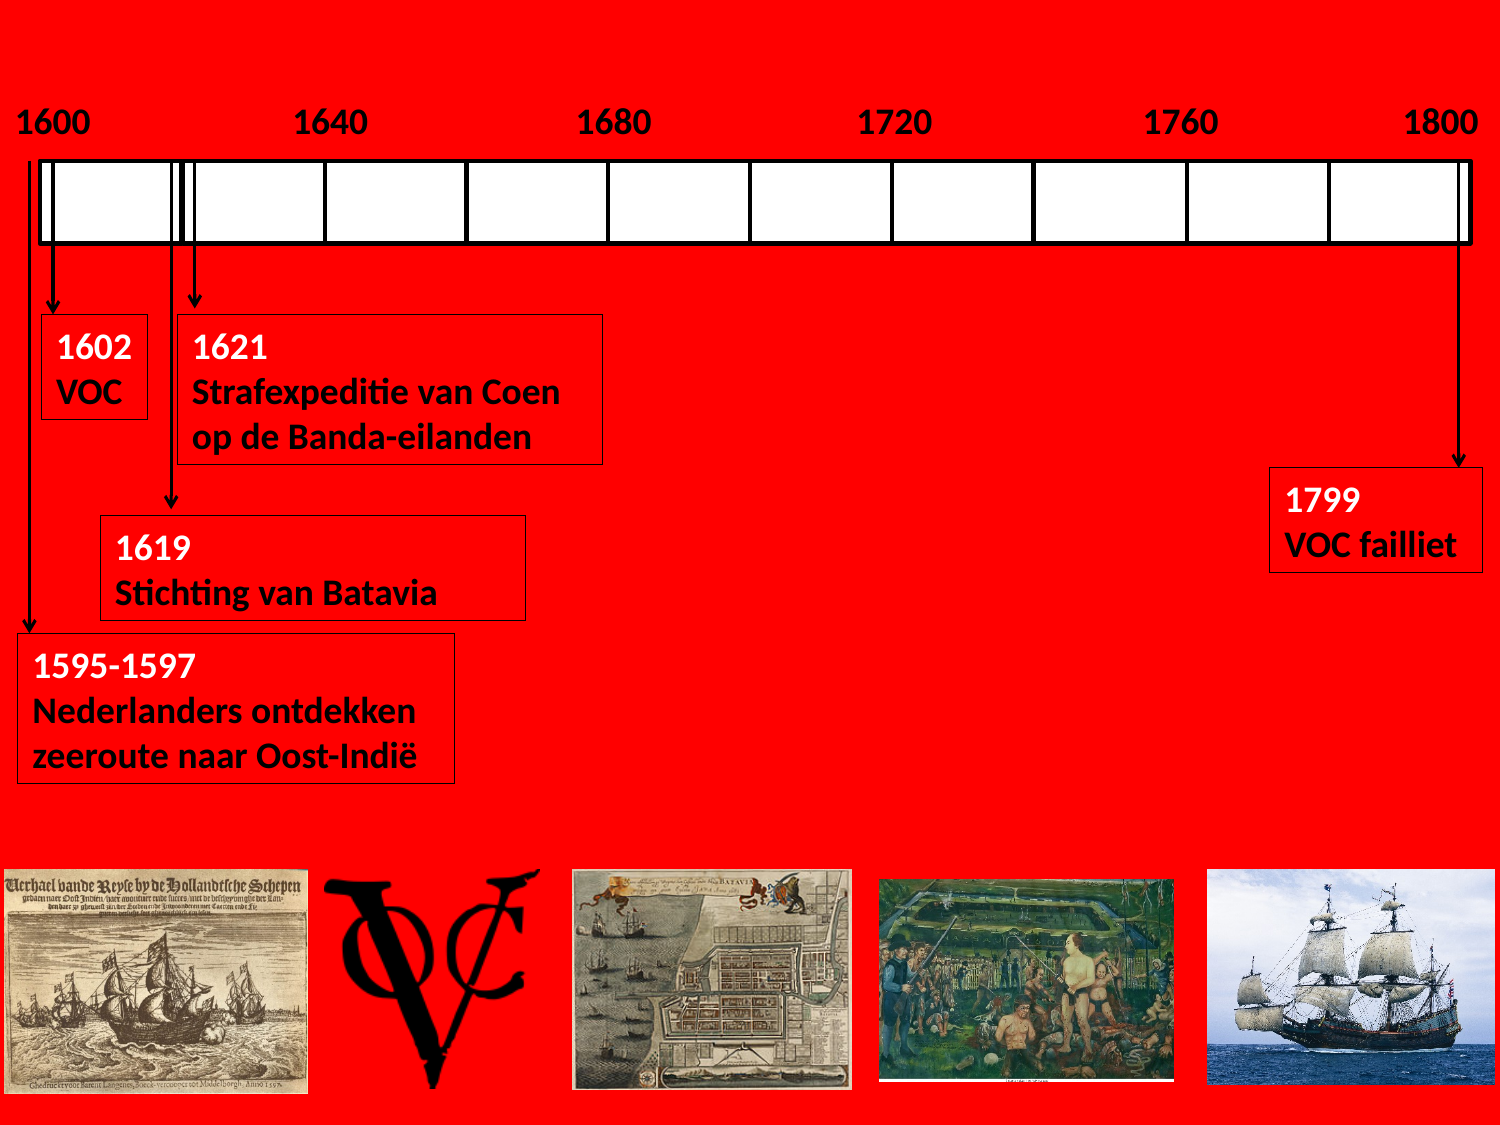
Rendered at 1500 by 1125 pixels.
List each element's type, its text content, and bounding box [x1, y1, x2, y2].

picture [324, 869, 540, 1090]
picture [572, 869, 853, 1090]
picture [879, 879, 1174, 1082]
text_box [327, 159, 468, 246]
text_box [752, 159, 894, 246]
text_box 1799 VOC failliet [1269, 467, 1483, 573]
text_box 1621 Strafexpeditie van Coen op de Banda-eilanden [177, 314, 603, 465]
text_box 1600 [0, 89, 113, 150]
text_box 1800 [1387, 89, 1500, 150]
text_box [38, 159, 184, 246]
text_box [894, 159, 1035, 246]
text_box [610, 159, 752, 246]
text_box [1185, 159, 1331, 246]
text_box 1602 VOC [41, 314, 148, 420]
text_box 1619 Stichting van Batavia [100, 515, 526, 621]
text_box 1720 [841, 89, 951, 150]
text_box [184, 159, 327, 246]
text_box 1760 [1127, 89, 1247, 150]
text_box [1035, 159, 1185, 246]
text_box 1595-1597 Nederlanders ontdekken zeeroute naar Oost-Indië [17, 633, 455, 784]
text_box [1331, 159, 1473, 246]
text_box 1640 [277, 89, 396, 150]
picture [4, 869, 308, 1095]
text_box [468, 159, 610, 246]
picture [1207, 869, 1495, 1085]
text_box 1680 [560, 89, 668, 150]
